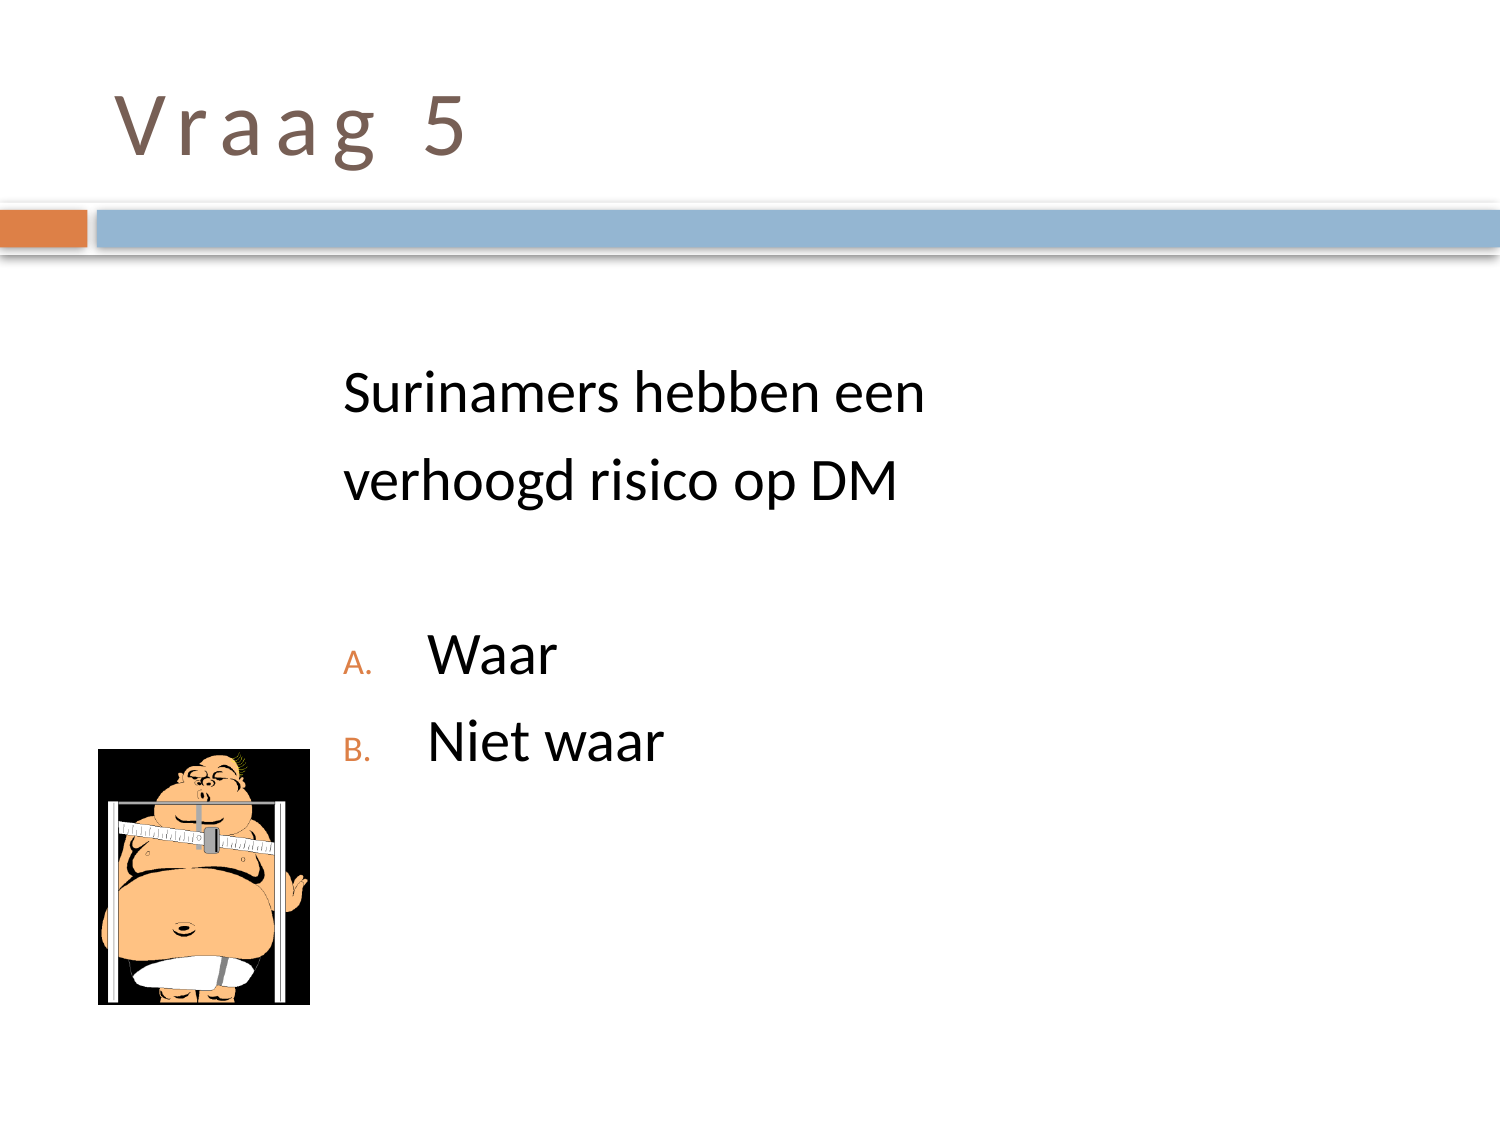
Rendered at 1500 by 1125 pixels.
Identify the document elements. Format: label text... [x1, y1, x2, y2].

list Surinamers hebben een verhoogd risico op DM Waar Niet waar [327, 257, 1430, 1009]
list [98, 749, 311, 1006]
title Vraag 5 [99, 37, 1438, 201]
